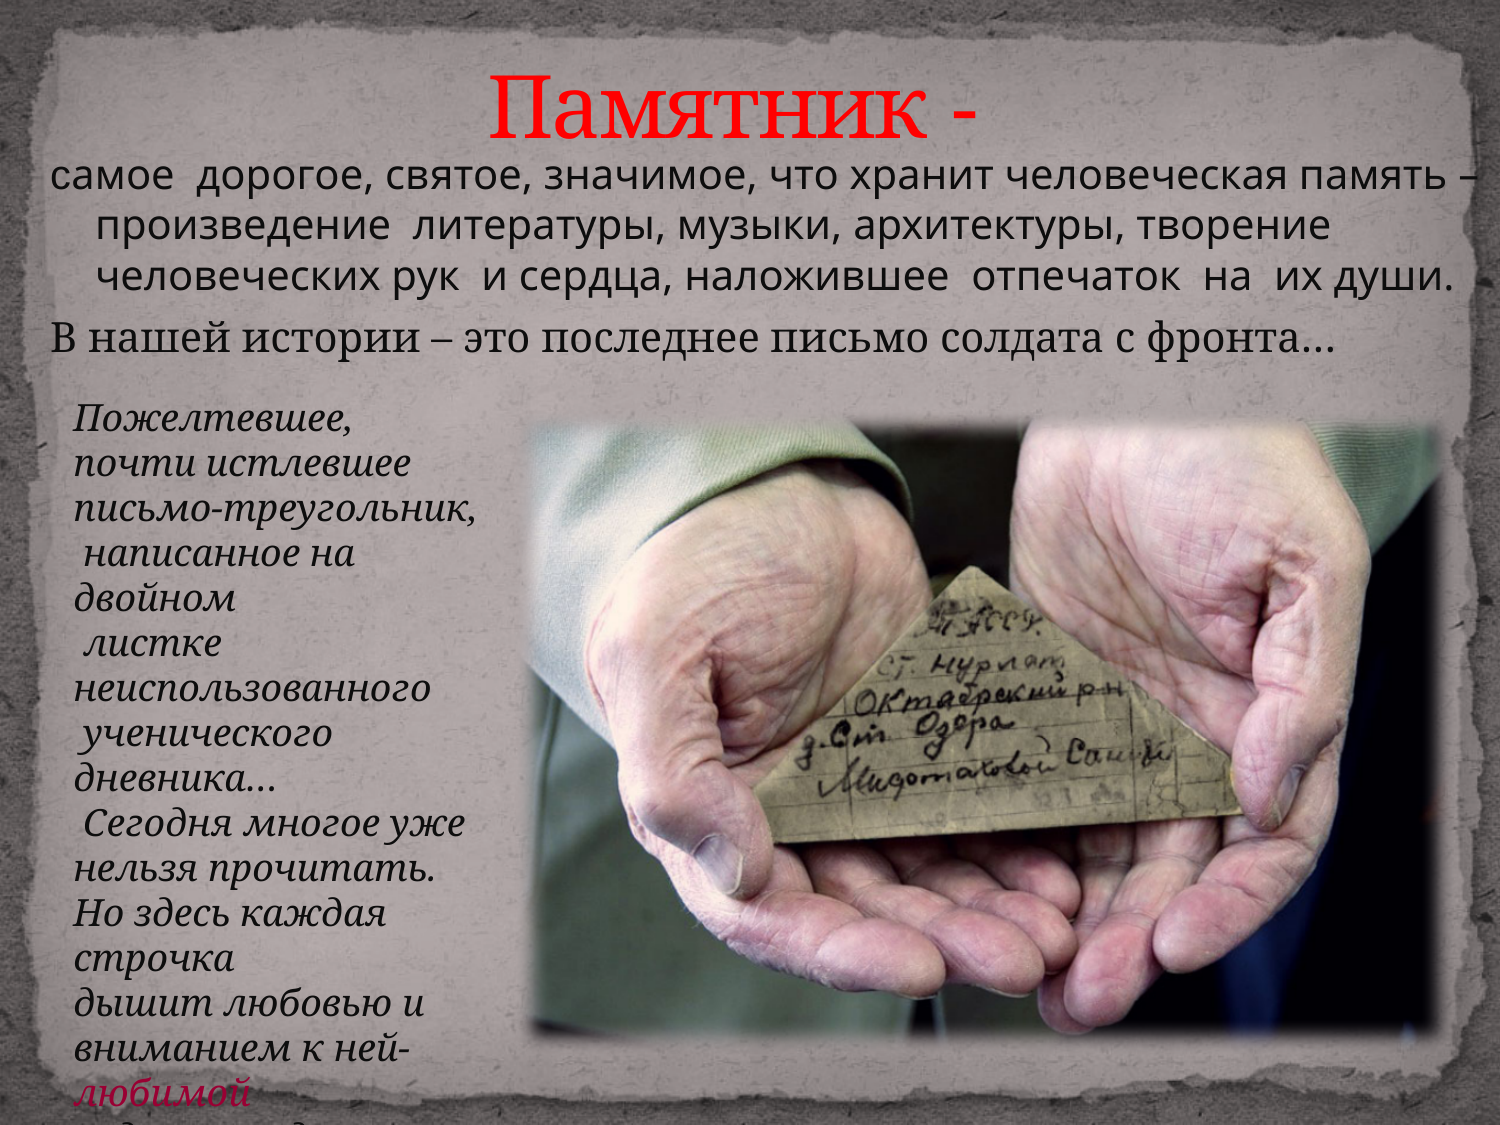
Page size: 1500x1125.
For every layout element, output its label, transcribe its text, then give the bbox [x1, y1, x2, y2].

picture [517, 411, 1456, 1054]
list самое дорогое, святое, значимое, что хранит человеческая память – произведение литературы, музыки, архитектуры, творение человеческих рук и сердца, наложившее отпечаток на их души. В нашей истории – это последнее письмо солдата с фронта… [34, 140, 1500, 516]
text_box Пожелтевшее, почти истлевшее письмо-треугольник, написанное на двойном листке неиспользованного ученического дневника… Сегодня многое уже нельзя прочитать. Но здесь каждая строчка дышит любовью и вниманием к ней- любимой и дорогим детям. [58, 386, 528, 1125]
title Памятник - [58, 35, 1409, 165]
